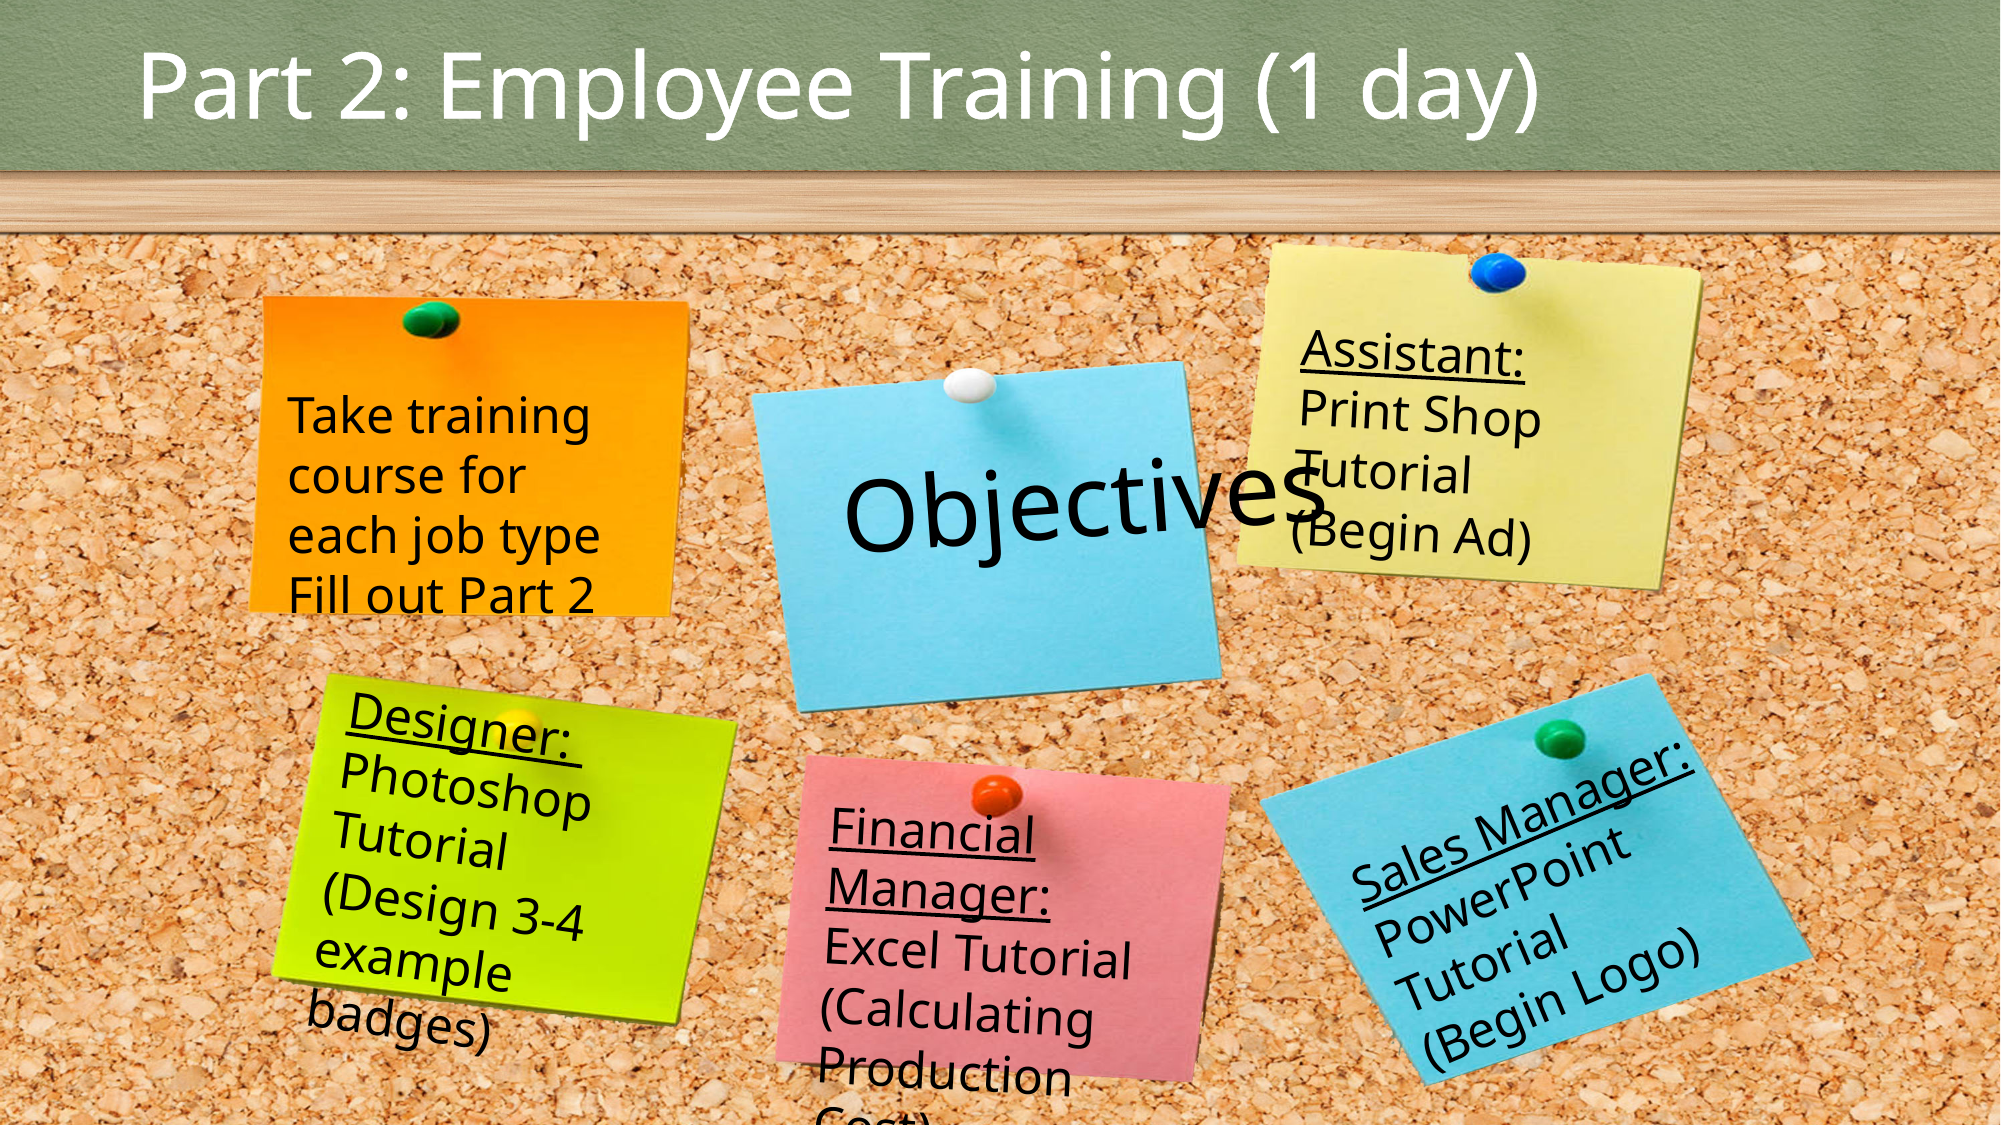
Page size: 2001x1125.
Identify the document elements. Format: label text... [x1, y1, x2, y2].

picture [0, 0, 2001, 1125]
text_box Objectives [822, 428, 1477, 856]
text_box Designer: Photoshop Tutorial (Design 3-4 example badges) [287, 668, 729, 1095]
text_box Sales Manager: PowerPoint Tutorial (Begin Logo) [1325, 705, 1786, 1093]
text_box Take training course for each job type Fill out Part 2 [273, 376, 666, 631]
title Part 2: Employee Training (1 day) [120, 0, 1846, 198]
text_box Assistant: Print Shop Tutorial (Begin Ad) [1274, 307, 1681, 583]
text_box Financial Manager: Excel Tutorial (Calculating Production Cost) [798, 785, 1210, 1125]
